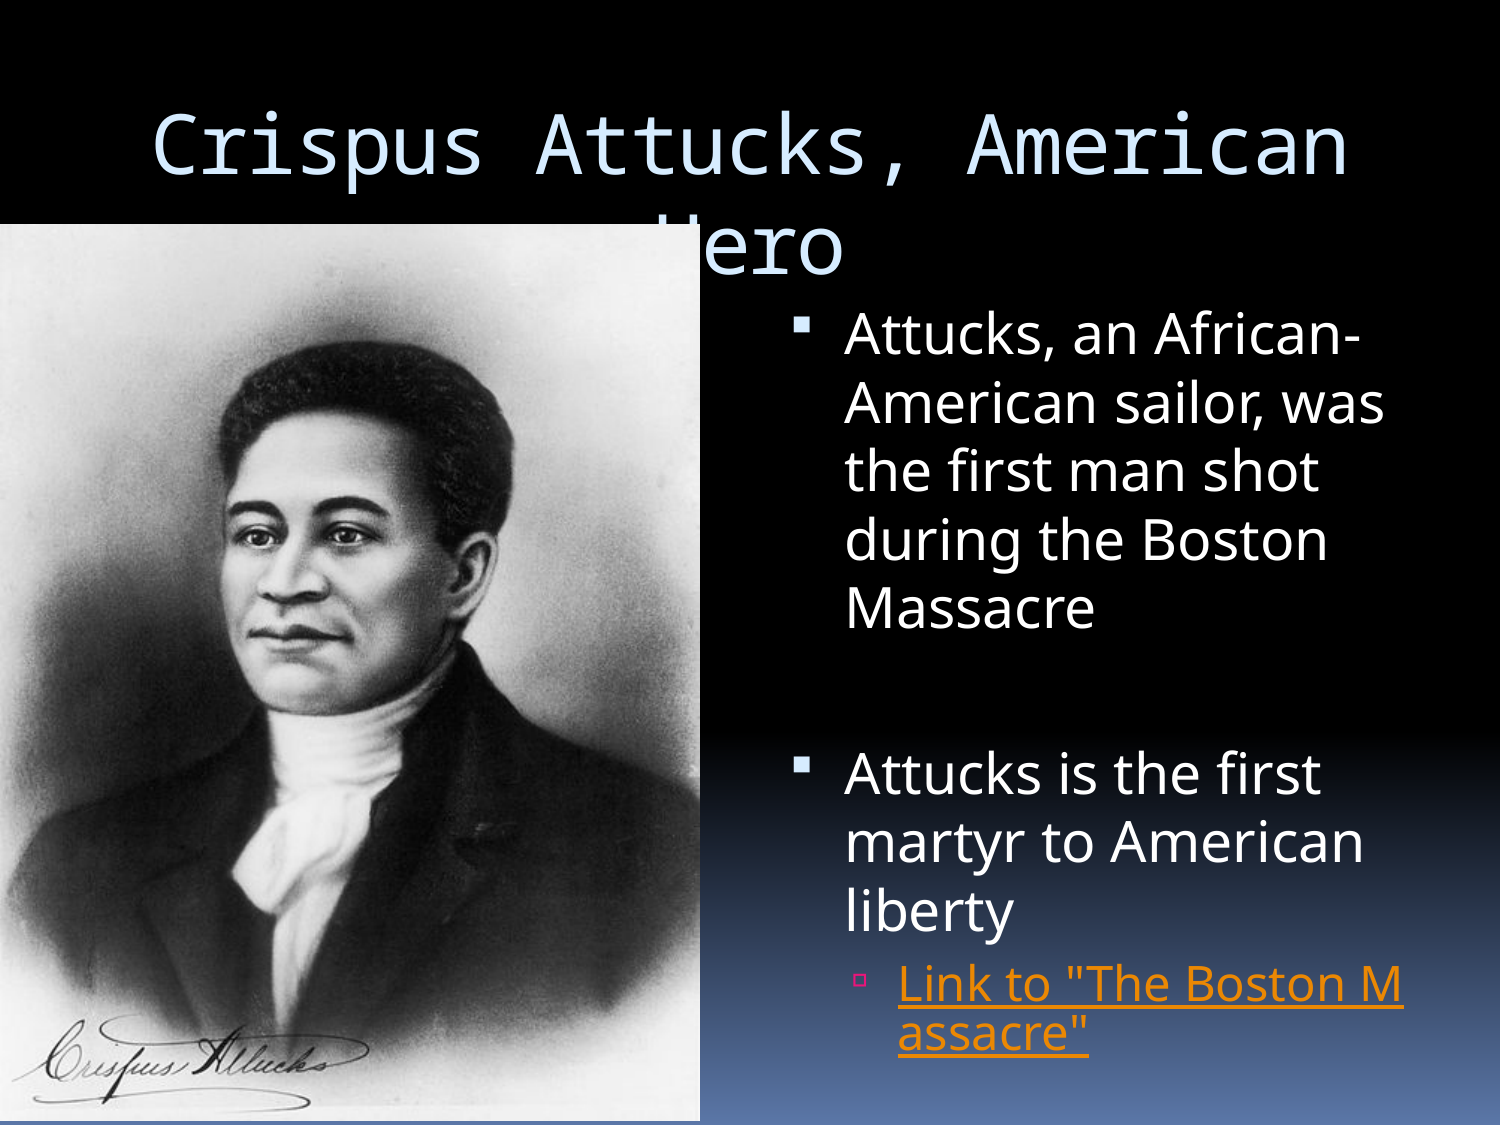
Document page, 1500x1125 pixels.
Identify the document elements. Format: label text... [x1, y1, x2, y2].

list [0, 224, 701, 1122]
list Attucks, an African-American sailor, was the first man shot during the Boston Massacre Attucks is the first martyr to American liberty Link to "The Boston Massacre" [763, 290, 1427, 1033]
title Crispus Attucks, American Hero [75, 83, 1425, 234]
